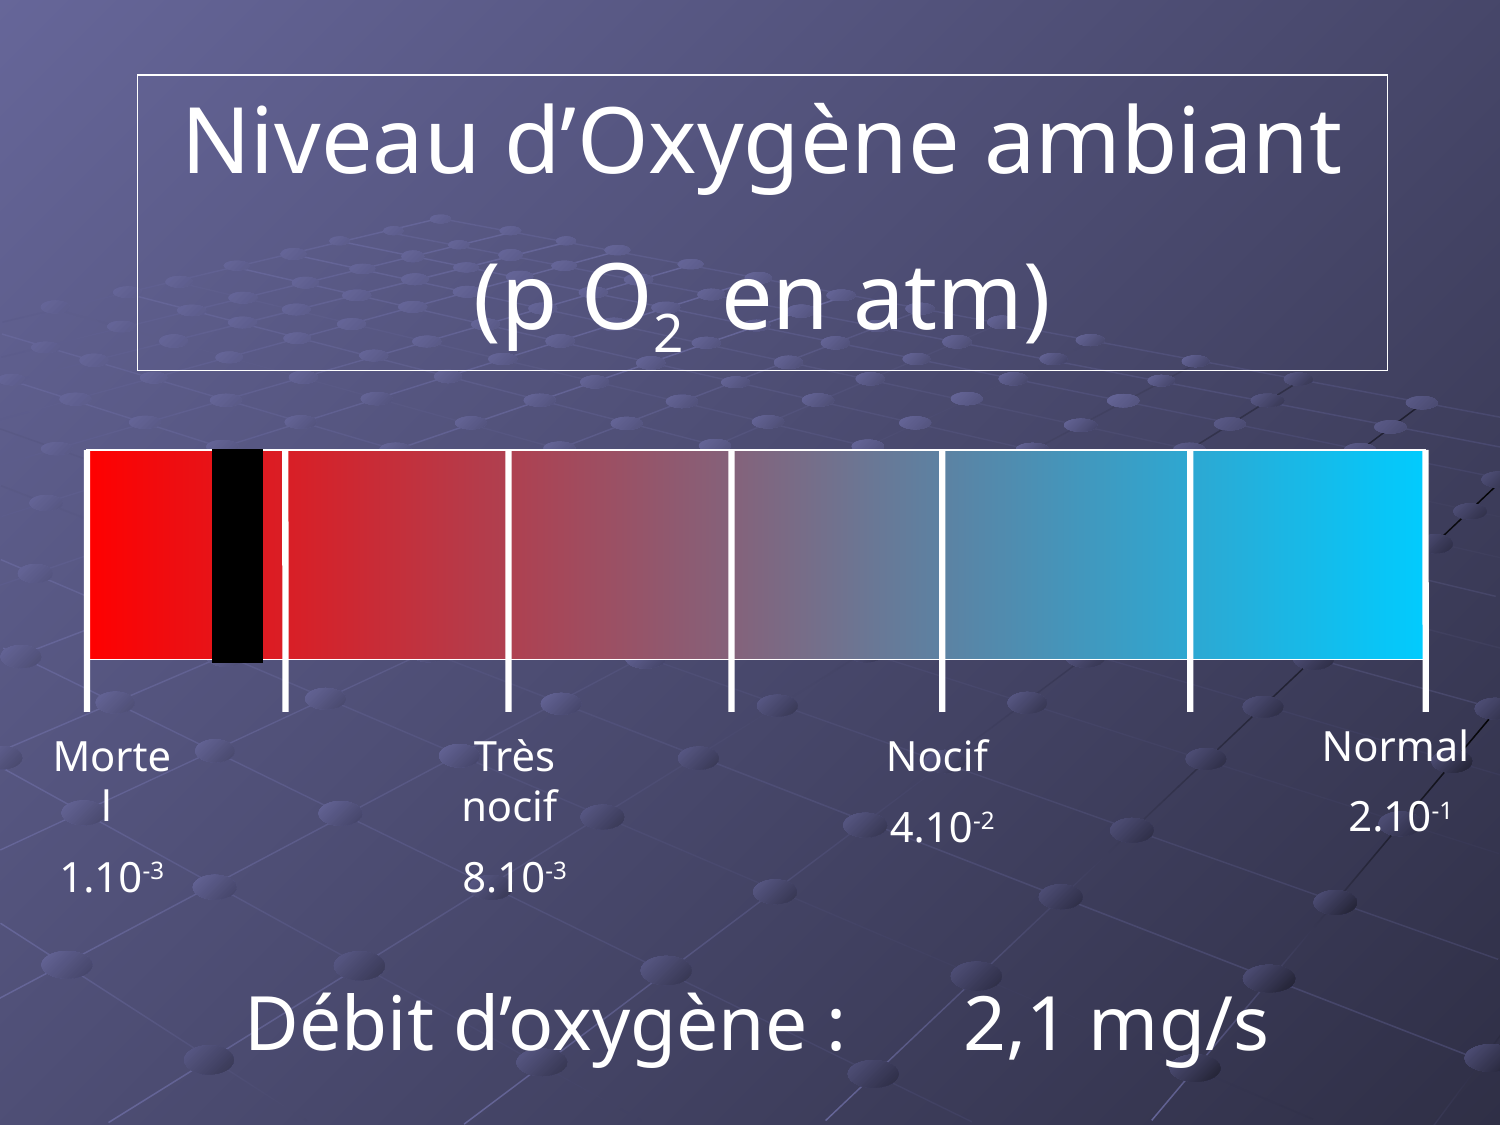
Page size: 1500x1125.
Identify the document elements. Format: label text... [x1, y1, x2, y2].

text_box Niveau d’Oxygène ambiant (p O2 en atm) [137, 75, 1388, 371]
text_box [37, 449, 1500, 913]
text_box Débit d’oxygène : 2,1 mg/s [162, 968, 1353, 1074]
